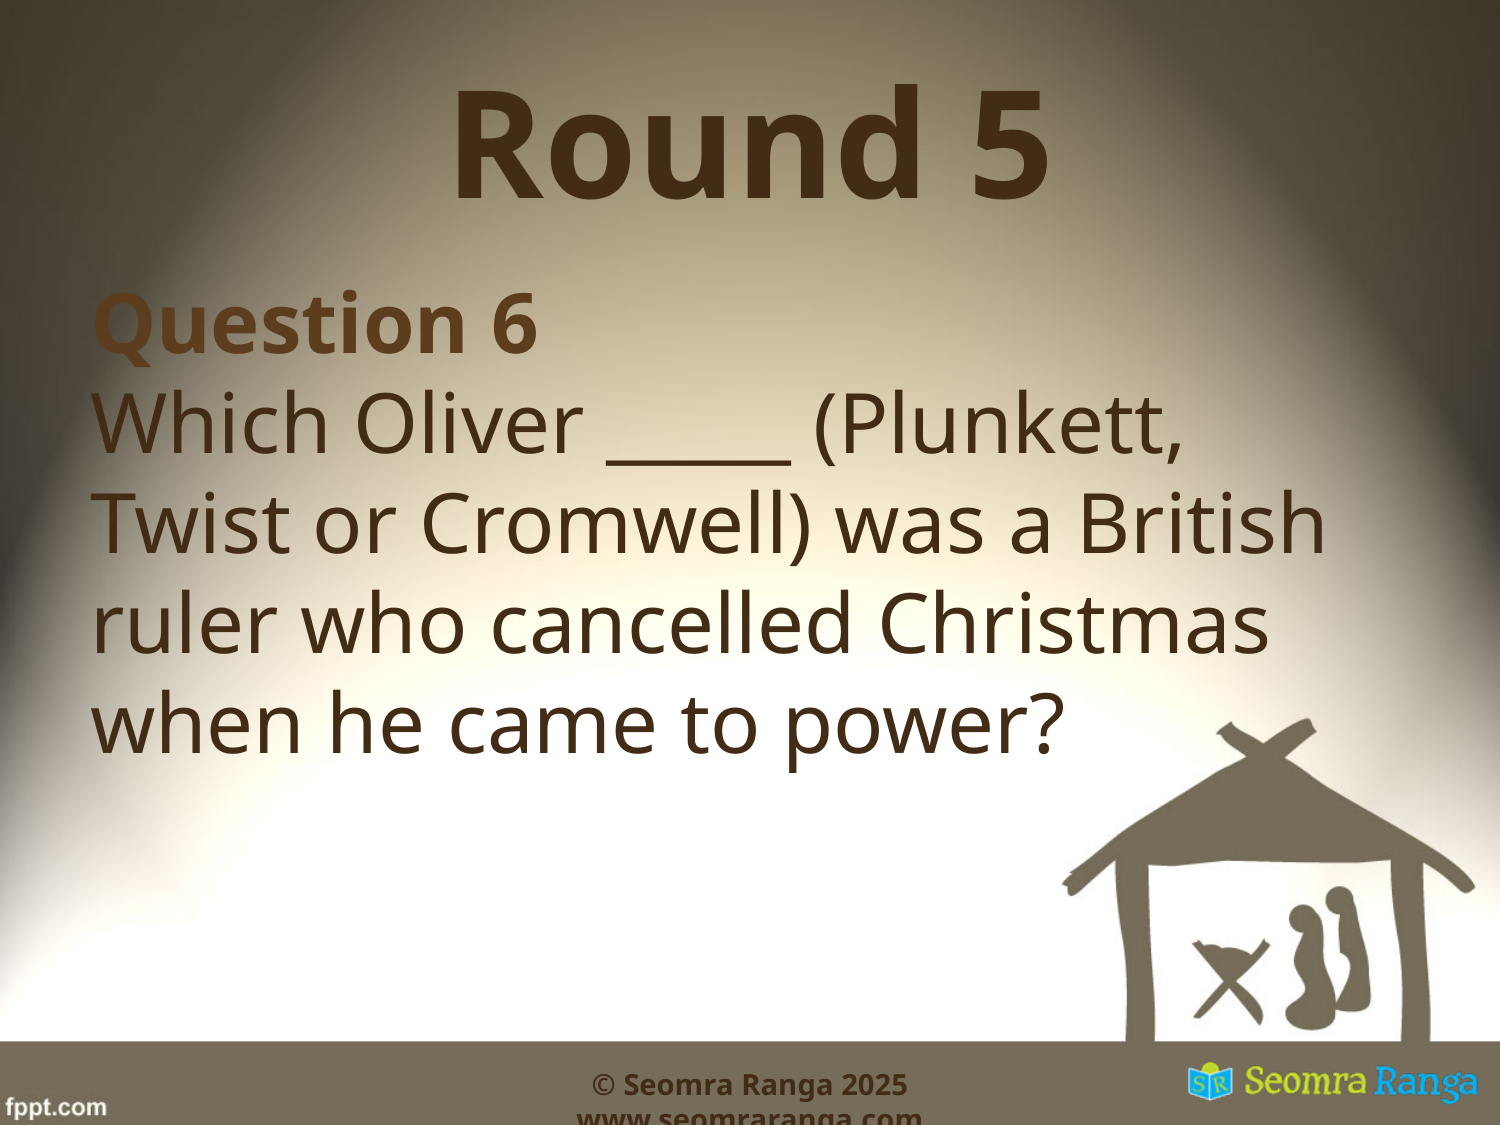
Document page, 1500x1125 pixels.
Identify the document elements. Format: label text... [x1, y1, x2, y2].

list Question 6 Which Oliver _____ (Plunkett, Twist or Cromwell) was a British ruler who cancelled Christmas when he came to power? [75, 262, 1425, 1005]
title Round 5 [75, 45, 1425, 233]
picture [0, 0, 1500, 1125]
text_box © Seomra Ranga 2025 www.seomraranga.com [401, 1058, 1099, 1125]
